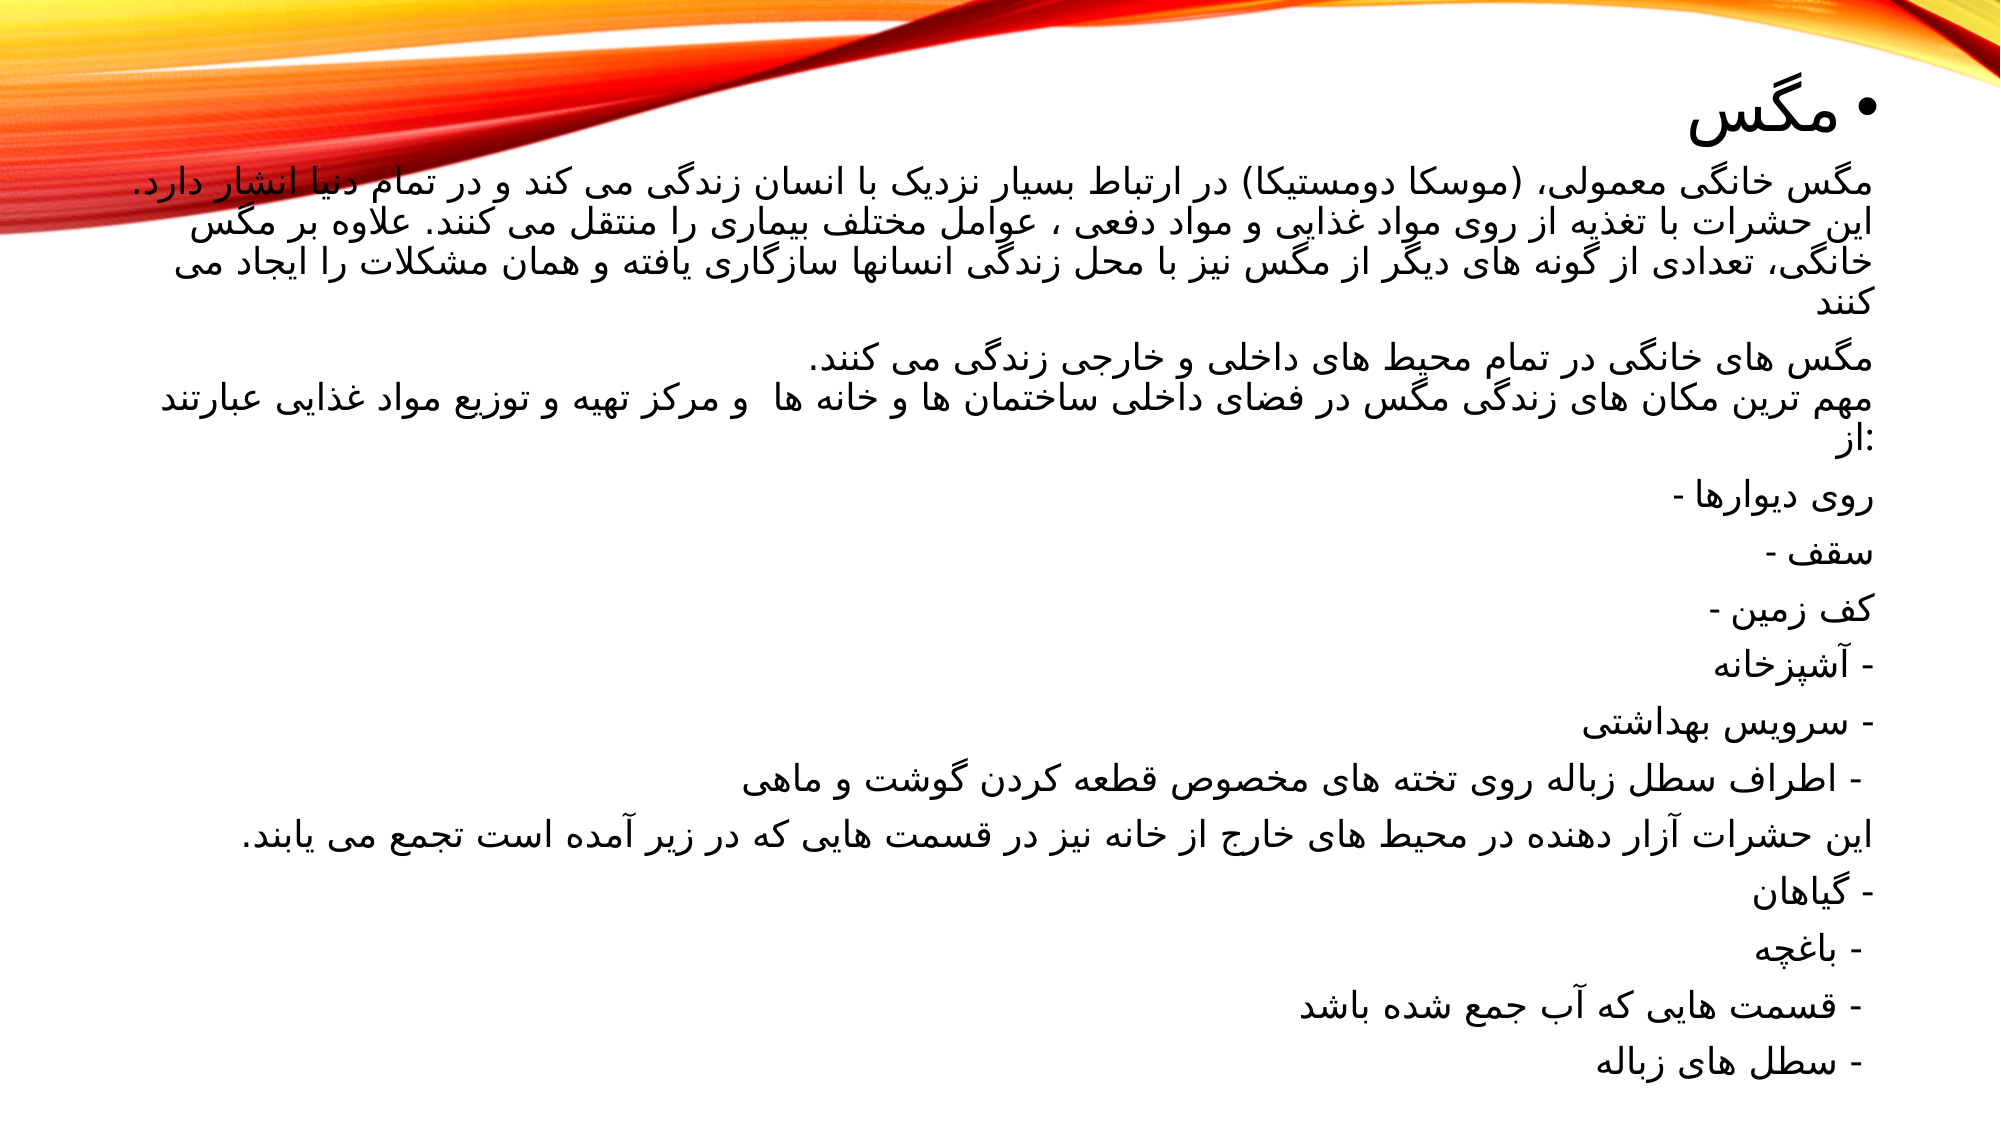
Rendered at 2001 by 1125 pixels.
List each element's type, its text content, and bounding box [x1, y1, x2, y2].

picture [0, 0, 2000, 237]
list مگس مگس خانگی معمولی، (موسکا دومستیکا) در ارتباط بسیار نزدیک با انسان زندگی می کند و در تمام دنیا انشار دارد. این حشرات با تغذیه از روی مواد غذایی و مواد دفعی ، عوامل مختلف بیماری را منتقل می کنند. علاوه بر مگس خانگی، تعدادی از گونه های دیگر از مگس نیز با محل زندگی انسانها سازگاری یافته و همان مشکلات را ایجاد می کنند مگس های خانگی در تمام محیط های داخلی و خارجی زندگی می کنند. مهم ترین مکان های زندگی مگس در فضای داخلی ساختمان ها و خانه ها و مرکز تهیه و توزیع مواد غذایی عبارتند از: - روی دیوارها - سقف - کف زمین - آشپزخانه - سرویس بهداشتی - اطراف سطل زباله روی تخته های مخصوص قطعه کردن گوشت و ماهی این حشرات آزار دهنده در محیط های خارج از خانه نیز در قسمت هایی که در زیر آمده است تجمع می یابند. - گیاهان - باغچه - قسمت هایی که آب جمع شده باشد - سطل های زباله [114, 67, 1890, 1097]
